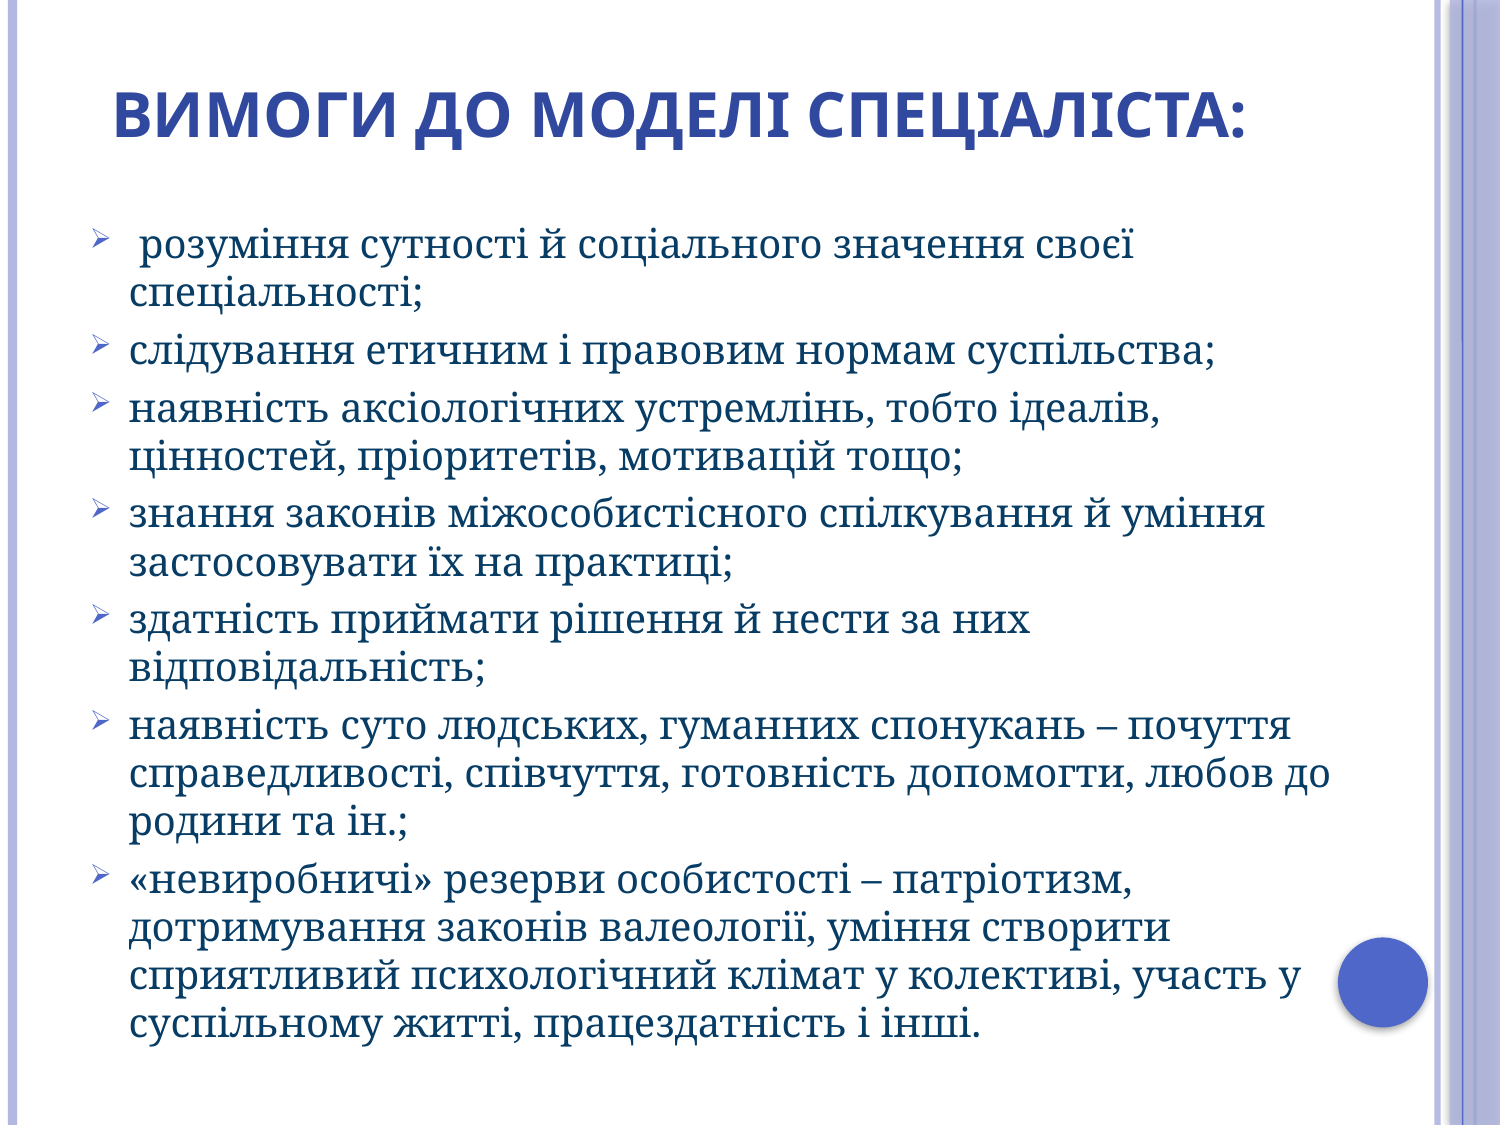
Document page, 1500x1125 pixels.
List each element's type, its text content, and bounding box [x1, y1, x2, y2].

title вимоги до моделі спеціаліста: [75, 45, 1300, 210]
list розуміння сутності й соціального значення своєї спеціальності; слідування етичним і правовим нормам суспільства; наявність аксіологічних устремлінь, тобто ідеалів, цінностей, пріоритетів, мотивацій тощо; знання законів міжособистісного спілкування й уміння застосовувати їх на практиці; здатність приймати рішення й нести за них відповідальність; наявність суто людських, гуманних спонукань – почуття справедливості, співчуття, готовність допомогти, любов до родини та ін.; «невиробничі» резерви особистості – патріотизм, дотримування законів валеології, уміння створити сприятливий психологічний клімат у колективі, участь у суспільному житті, працездатність і інші. [75, 210, 1348, 1062]
